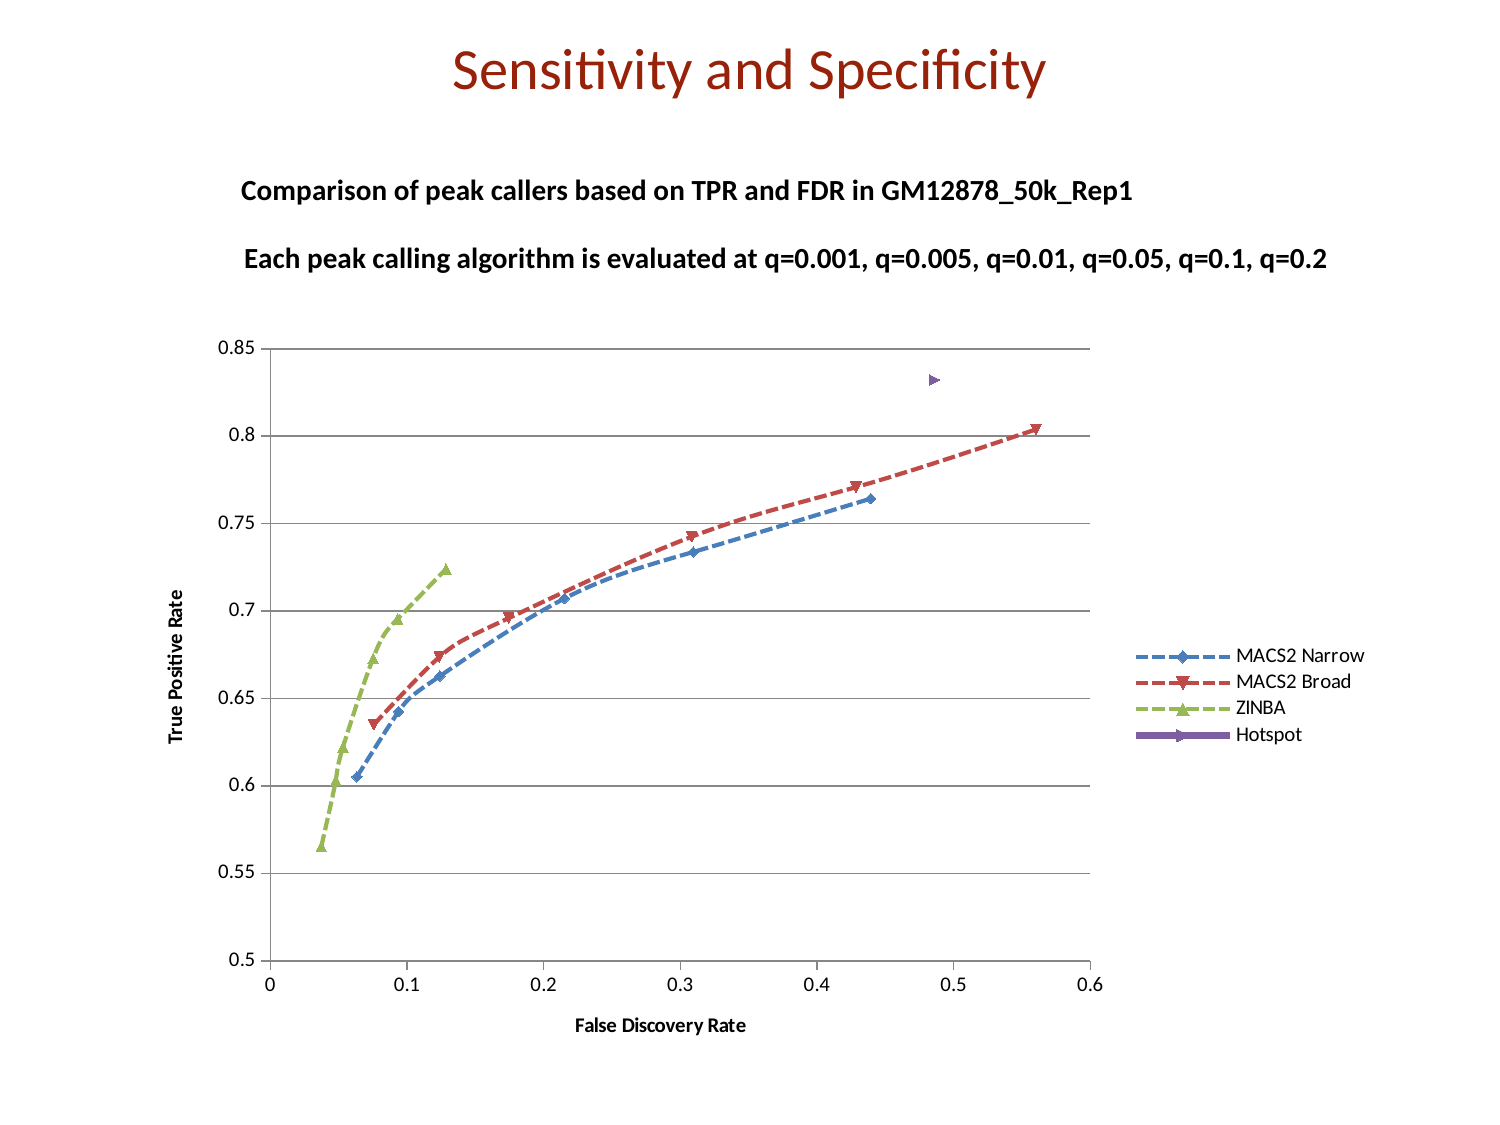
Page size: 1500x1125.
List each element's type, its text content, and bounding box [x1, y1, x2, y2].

text_box Comparison of peak callers based on TPR and FDR in GM12878_50k_Rep1 [208, 163, 1167, 214]
chart [133, 323, 1384, 1069]
text_box Each peak calling algorithm is evaluated at q=0.001, q=0.005, q=0.01, q=0.05, q=0.1, q=0.2 [222, 231, 1351, 282]
text_box Sensitivity and Specificity [74, 23, 1425, 142]
